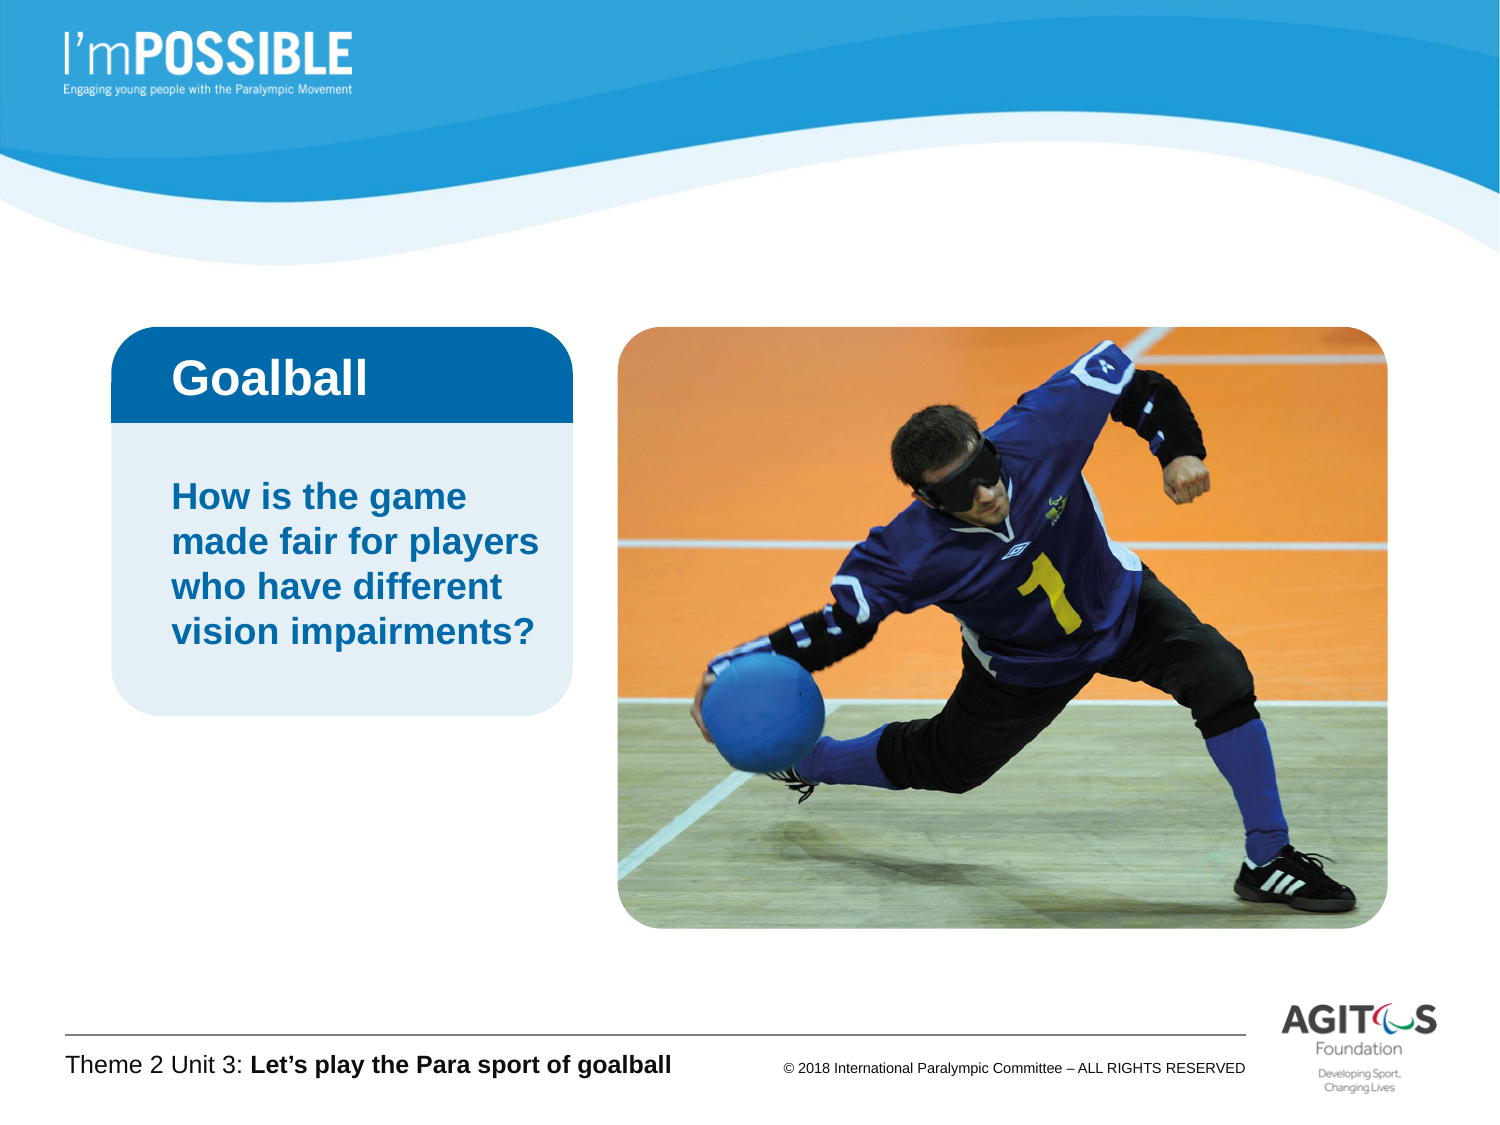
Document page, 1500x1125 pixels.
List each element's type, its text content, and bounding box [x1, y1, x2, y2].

text_box How is the game made fair for players who have different vision impairments? [171, 464, 561, 660]
picture [0, 0, 1500, 273]
picture [617, 326, 1388, 929]
text_box [109, 425, 575, 719]
text_box [109, 324, 575, 425]
picture [1281, 1003, 1437, 1094]
text_box Goalball [171, 338, 609, 423]
